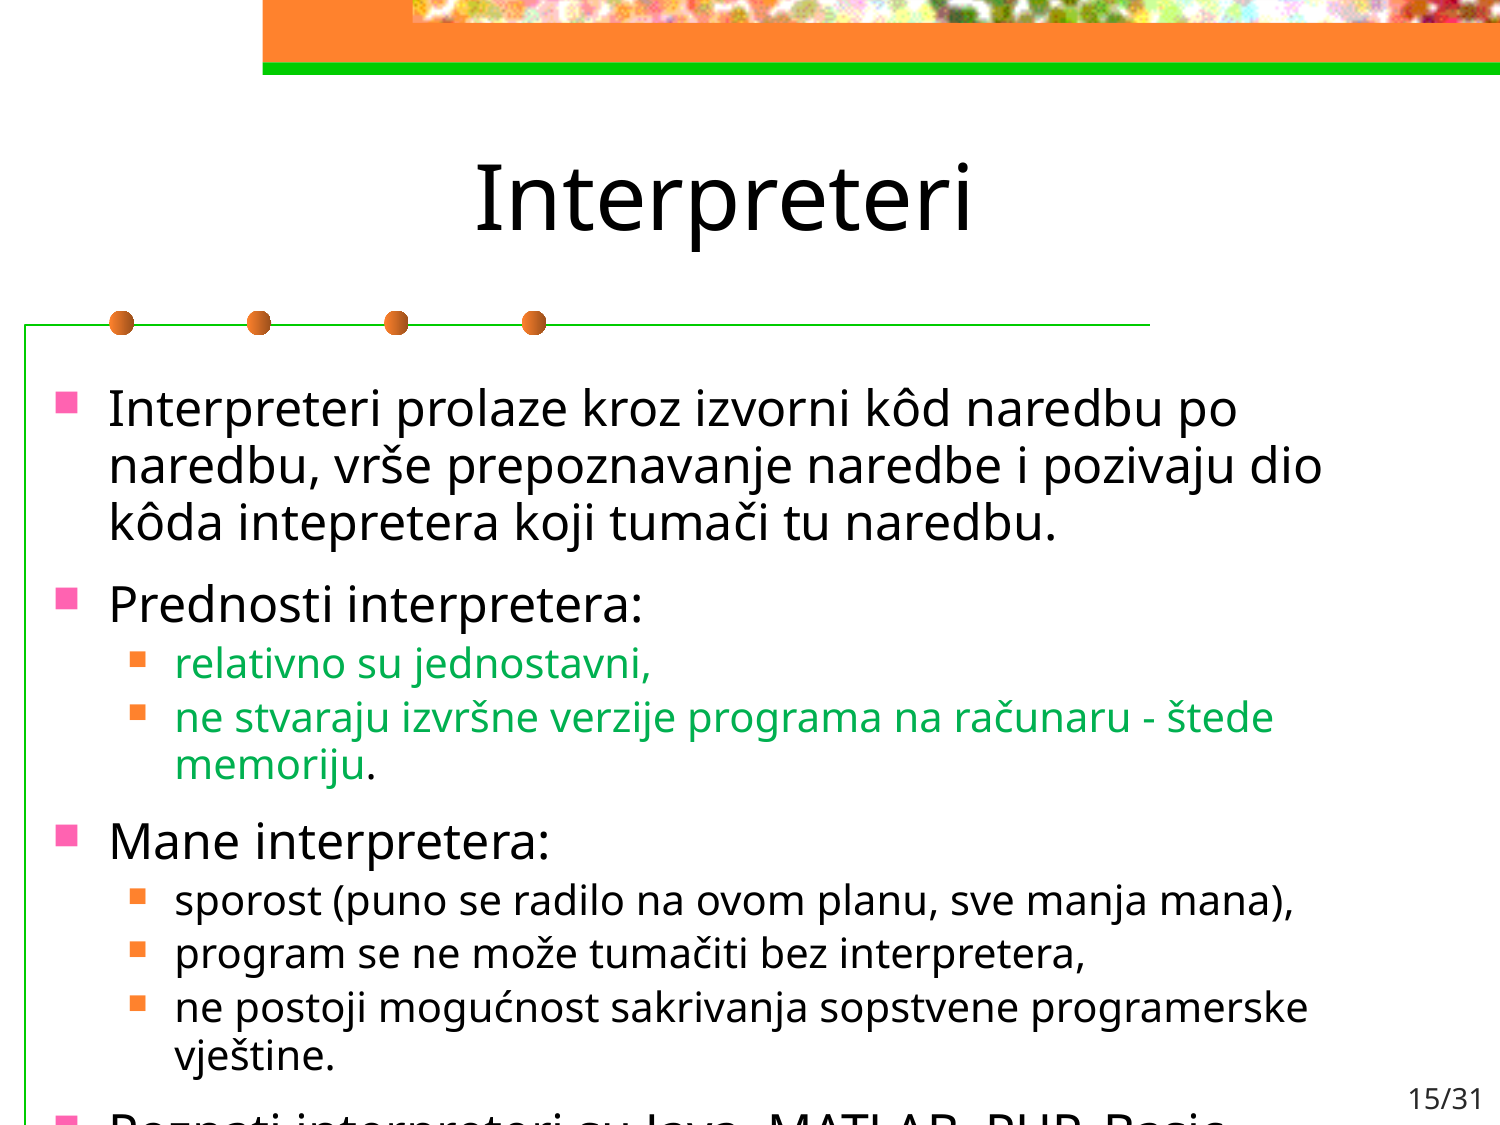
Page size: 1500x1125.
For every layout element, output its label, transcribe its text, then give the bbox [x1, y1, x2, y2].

text_box 15/31 [1374, 1072, 1500, 1123]
list Interpreteri prolaze kroz izvorni kôd naredbu po naredbu, vrše prepoznavanje naredbe i pozivaju dio kôda intepretera koji tumači tu naredbu. Prednosti interpretera: relativno su jednostavni, ne stvaraju izvršne verzije programa na računaru - štede memoriju. Mane interpretera: sporost (puno se radilo na ovom planu, sve manja mana), program se ne može tumačiti bez interpretera, ne postoji mogućnost sakrivanja sopstvene programerske vještine. Poznati interpreteri su Java, MATLAB, PHP, Basic. [37, 373, 1459, 1094]
title Interpreteri [87, 99, 1363, 288]
picture [412, 0, 1500, 23]
